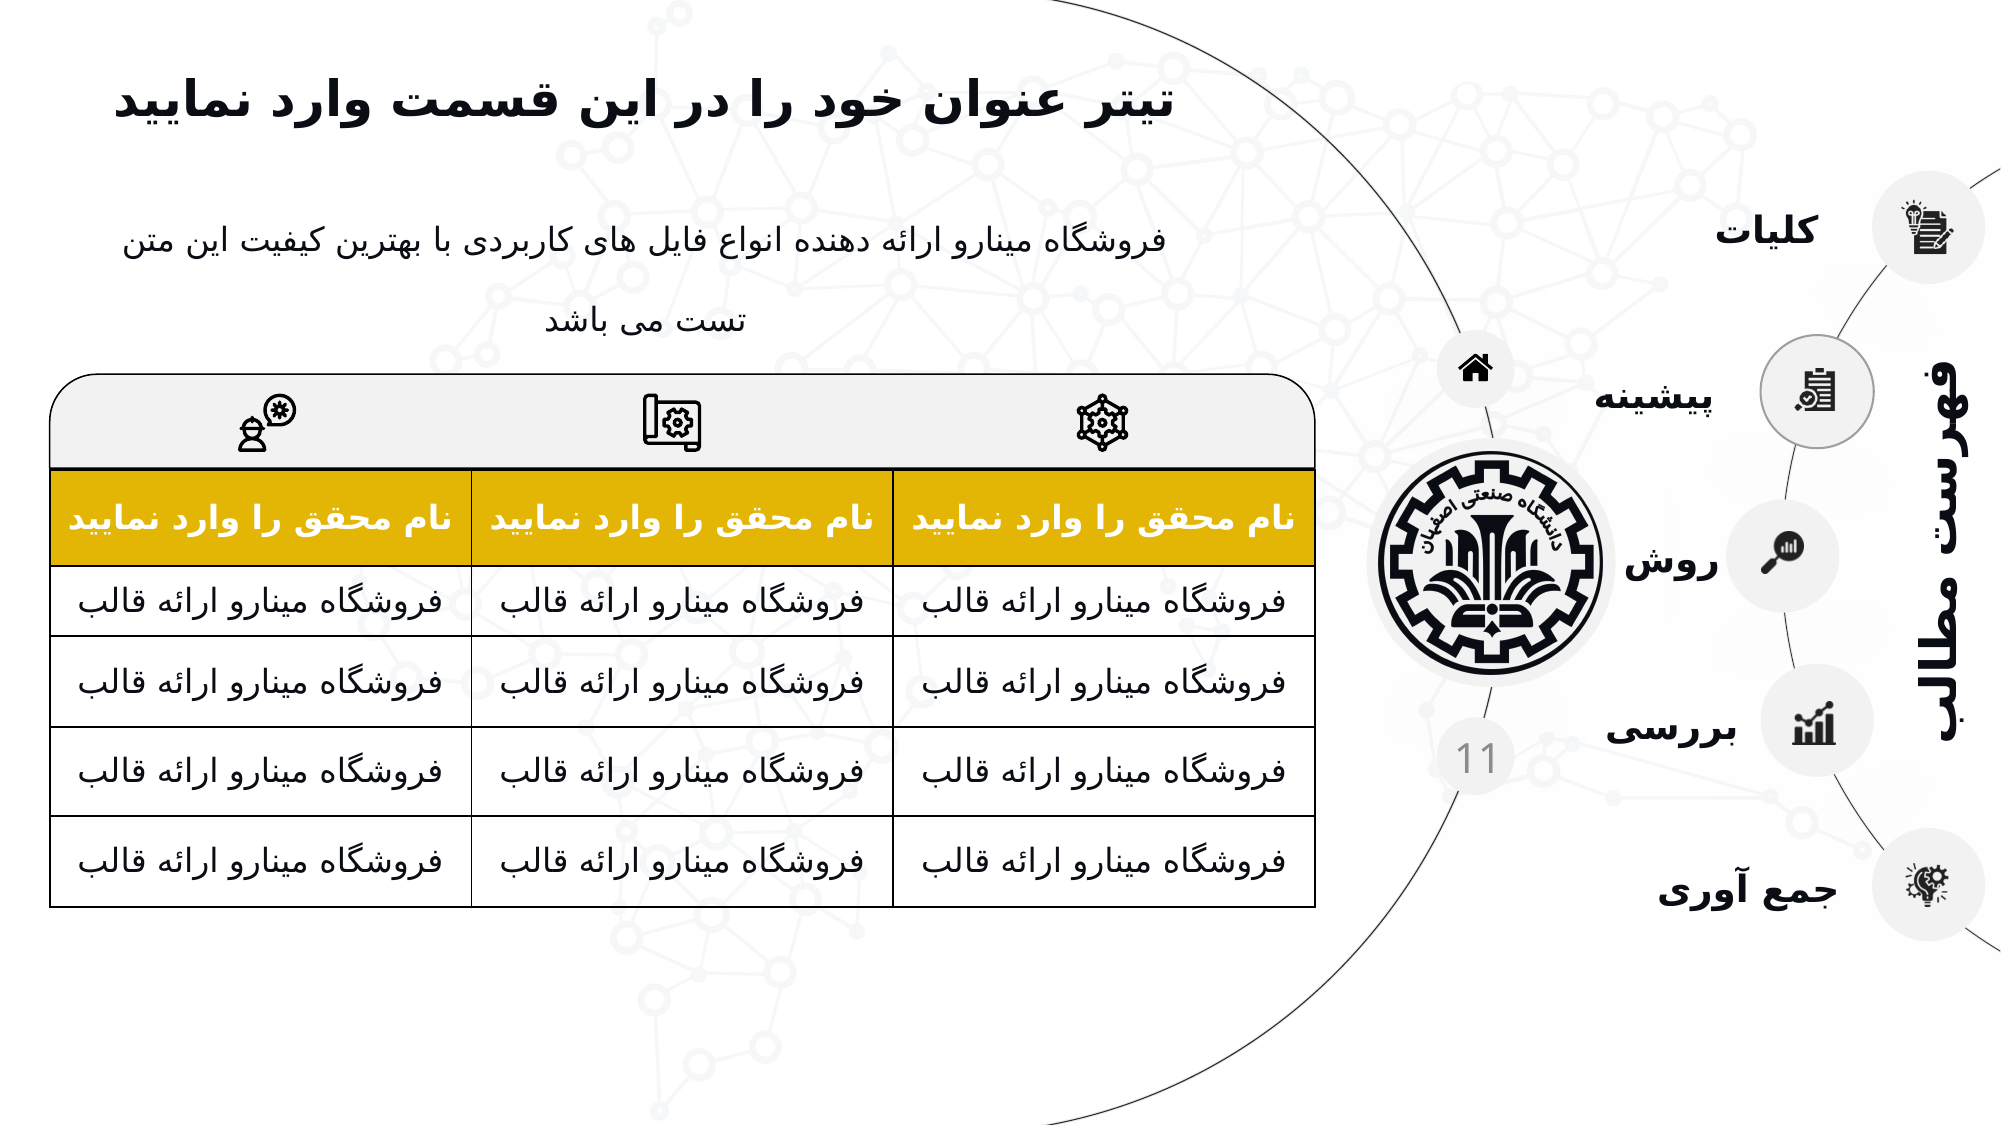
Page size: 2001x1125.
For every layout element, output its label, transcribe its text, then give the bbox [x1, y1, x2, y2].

table_cell فروشگاه مینارو ارائه قالب [51, 567, 471, 635]
table_cell فروشگاه مینارو ارائه قالب [472, 728, 892, 815]
table_header نام محقق را وارد نمایید [894, 471, 1314, 565]
text_box جمع آوری [1628, 857, 1868, 918]
table_cell فروشگاه مینارو ارائه قالب [472, 817, 892, 906]
picture [1905, 863, 1949, 907]
picture [1792, 368, 1836, 412]
table_cell فروشگاه مینارو ارائه قالب [894, 637, 1314, 726]
picture [1899, 198, 1955, 255]
table_cell فروشگاه مینارو ارائه قالب [472, 637, 892, 726]
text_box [643, 393, 702, 452]
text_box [238, 393, 297, 452]
text_box فهرست مطالب [1899, 328, 1974, 776]
text_box بررسی [1552, 694, 1792, 755]
slide_number 11 [1421, 727, 1535, 788]
text_box [49, 374, 1315, 469]
table_header نام محقق را وارد نمایید [51, 471, 471, 565]
text_box کلیات [1665, 198, 1868, 259]
picture [1792, 701, 1836, 745]
picture [1761, 531, 1804, 574]
table_cell فروشگاه مینارو ارائه قالب [51, 728, 471, 815]
text_box روش [1603, 528, 1792, 588]
text_box فروشگاه مینارو ارائه دهنده انواع فایل های کاربردی با بهترین کیفیت این متن تست می باشد [104, 171, 1187, 346]
table_cell فروشگاه مینارو ارائه قالب [894, 567, 1314, 635]
text_box پیشینه [1534, 363, 1774, 424]
table_cell فروشگاه مینارو ارائه قالب [51, 817, 471, 906]
picture [1378, 451, 1603, 675]
table_cell فروشگاه مینارو ارائه قالب [894, 728, 1314, 815]
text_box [1076, 393, 1130, 453]
table_cell فروشگاه مینارو ارائه قالب [894, 817, 1314, 906]
table_cell فروشگاه مینارو ارائه قالب [472, 567, 892, 635]
text_box تیتر عنوان خود را در این قسمت وارد نمایید [37, 58, 1254, 134]
table_cell فروشگاه مینارو ارائه قالب [51, 637, 471, 726]
table_header نام محقق را وارد نمایید [472, 471, 892, 565]
picture [1458, 350, 1493, 385]
